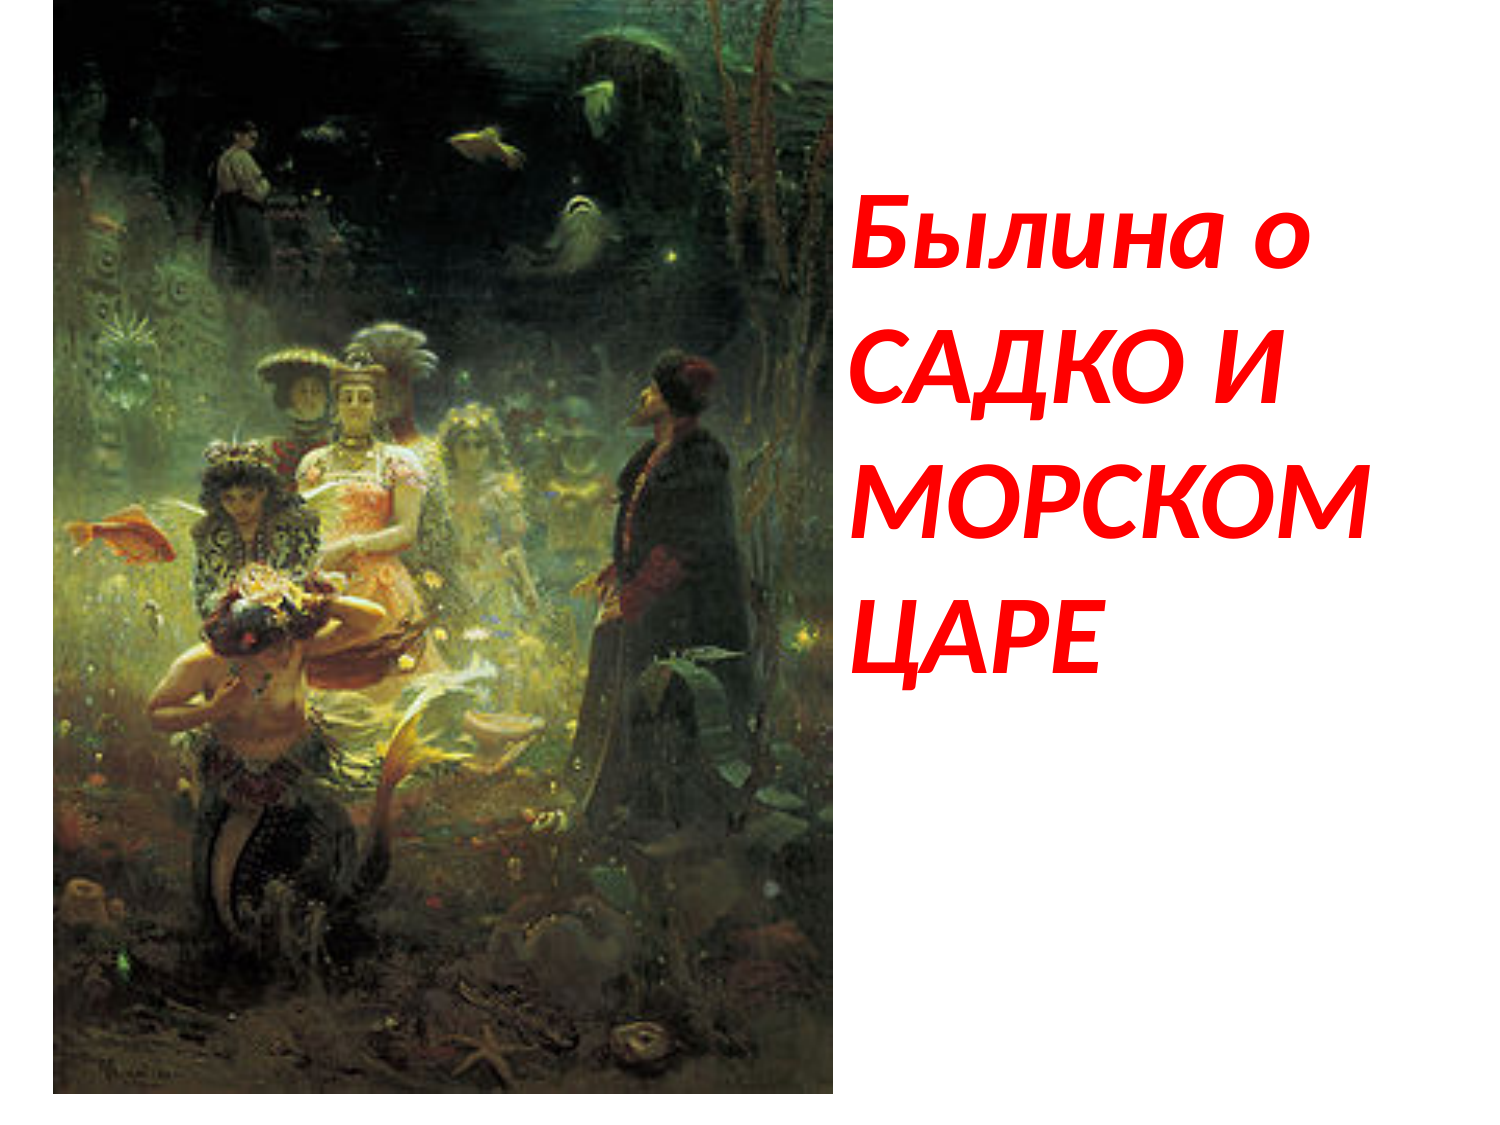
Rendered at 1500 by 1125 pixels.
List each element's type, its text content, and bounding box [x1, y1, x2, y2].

text_box Былина о САДКО И МОРСКОМ ЦАРЕ [836, 148, 1500, 704]
picture [52, 0, 833, 1095]
